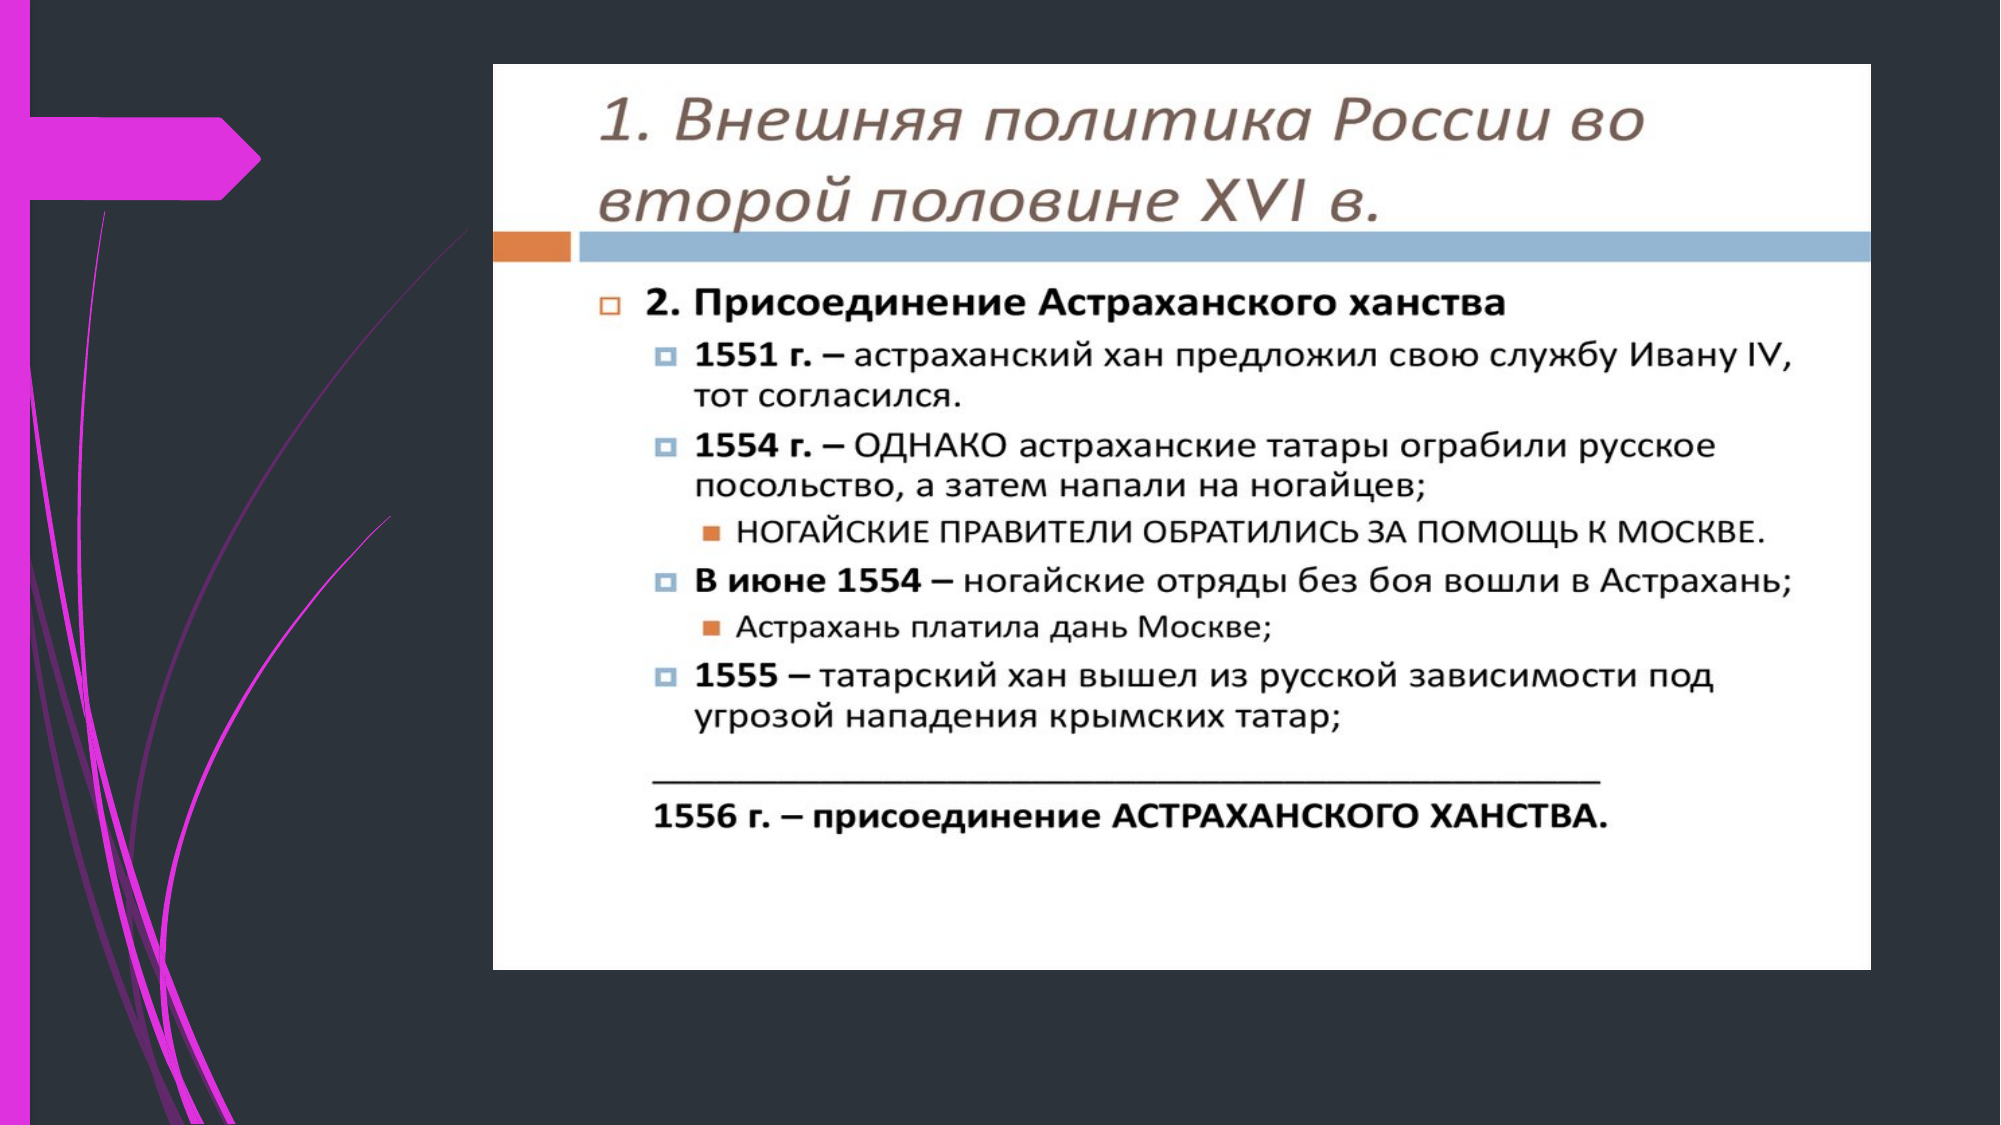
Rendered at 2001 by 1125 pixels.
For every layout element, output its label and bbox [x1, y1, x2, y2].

list [492, 64, 1871, 971]
